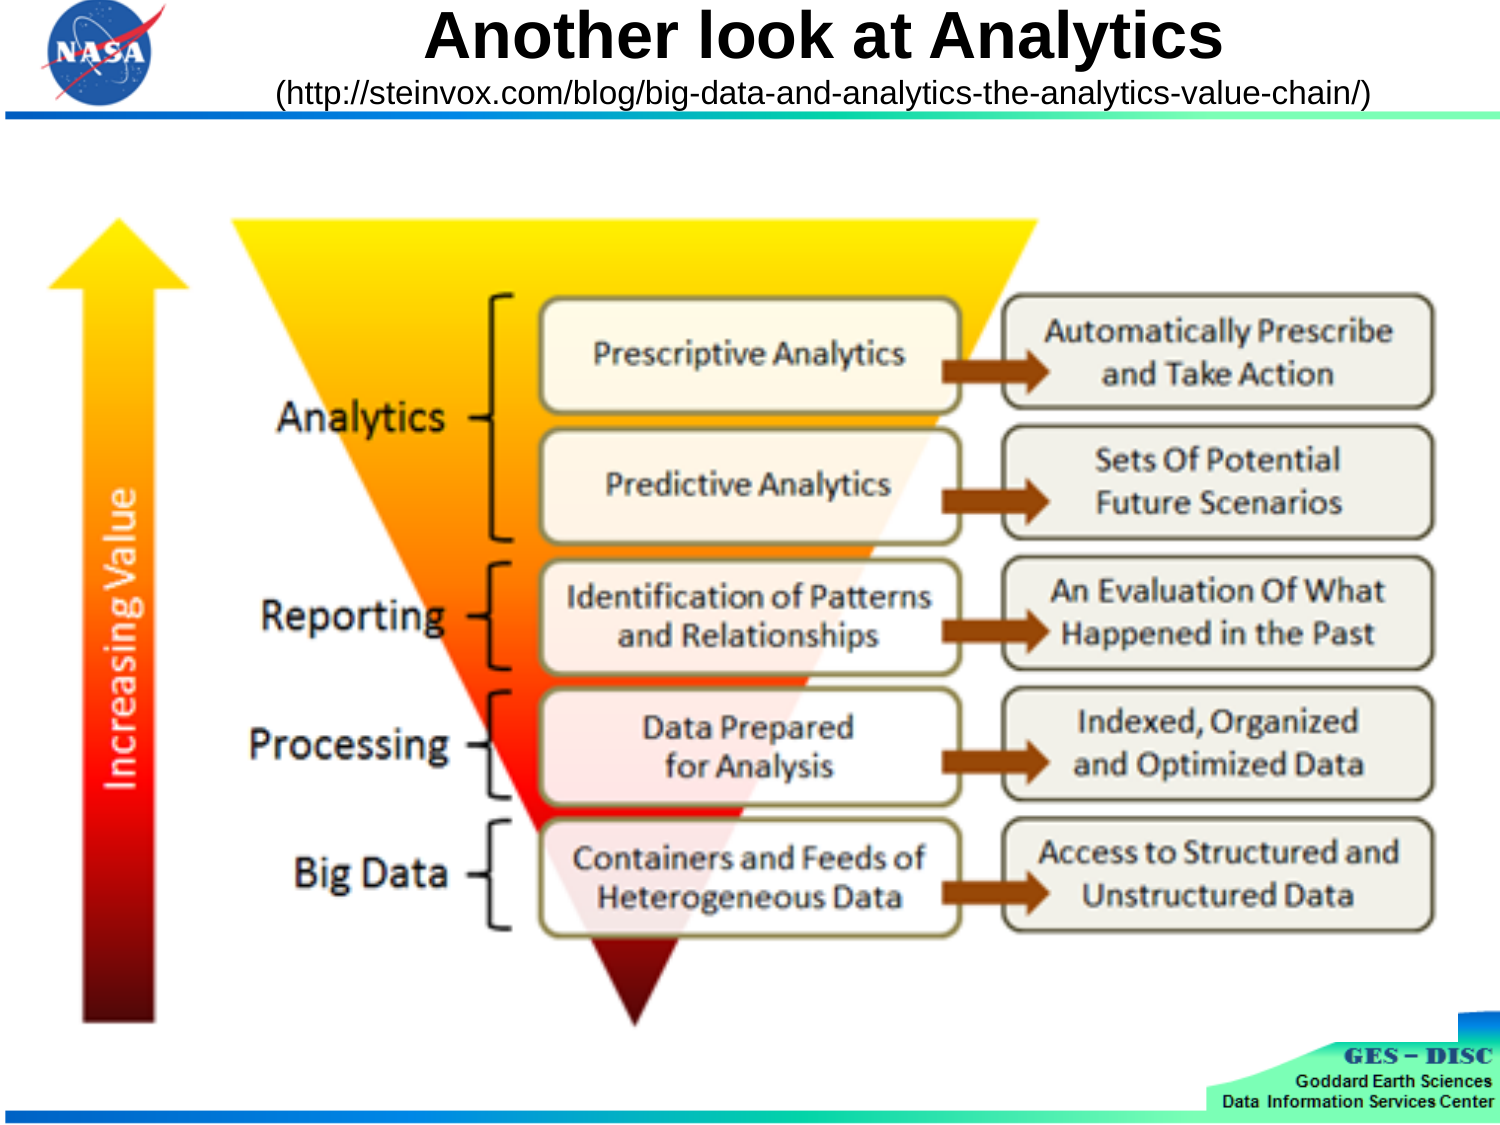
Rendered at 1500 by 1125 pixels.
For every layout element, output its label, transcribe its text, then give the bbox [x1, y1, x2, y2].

text_box [4, 0, 1500, 1125]
text_box Another look at Analytics (http://steinvox.com/blog/big-data-and-analytics-the-analytics-value-chain/) [223, 0, 1425, 119]
picture [36, 203, 1458, 1042]
